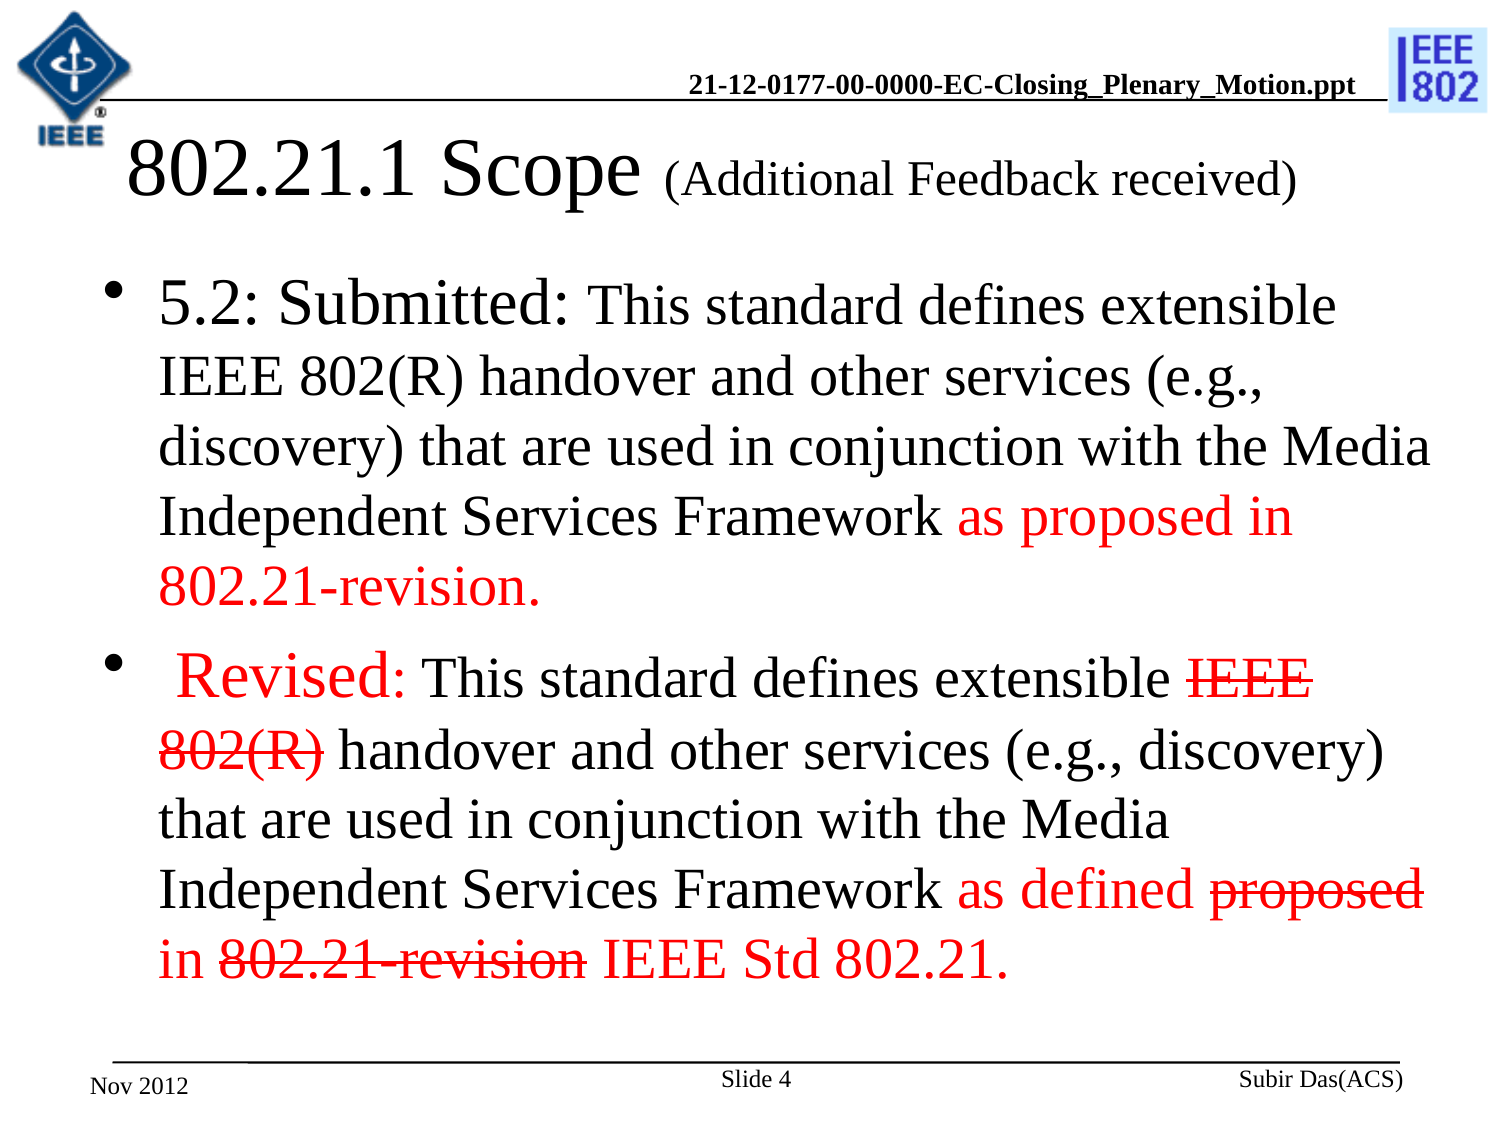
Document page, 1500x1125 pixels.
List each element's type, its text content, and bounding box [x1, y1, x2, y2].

picture [12, 9, 137, 150]
list 5.2: Submitted: This standard defines extensible IEEE 802(R) handover and other services (e.g., discovery) that are used in conjunction with the Media Independent Services Framework as proposed in 802.21-revision. Revised: This standard defines extensible IEEE 802(R) handover and other services (e.g., discovery) that are used in conjunction with the Media Independent Services Framework as defined proposed in 802.21-revision IEEE Std 802.21. [87, 249, 1451, 1038]
footer Subir Das(ACS) [1237, 1062, 1404, 1094]
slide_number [75, 1062, 383, 1108]
picture [1374, 9, 1499, 138]
title 802.21.1 Scope (Additional Feedback received) [74, 74, 1351, 251]
slide_number Slide 4 [712, 1061, 800, 1093]
